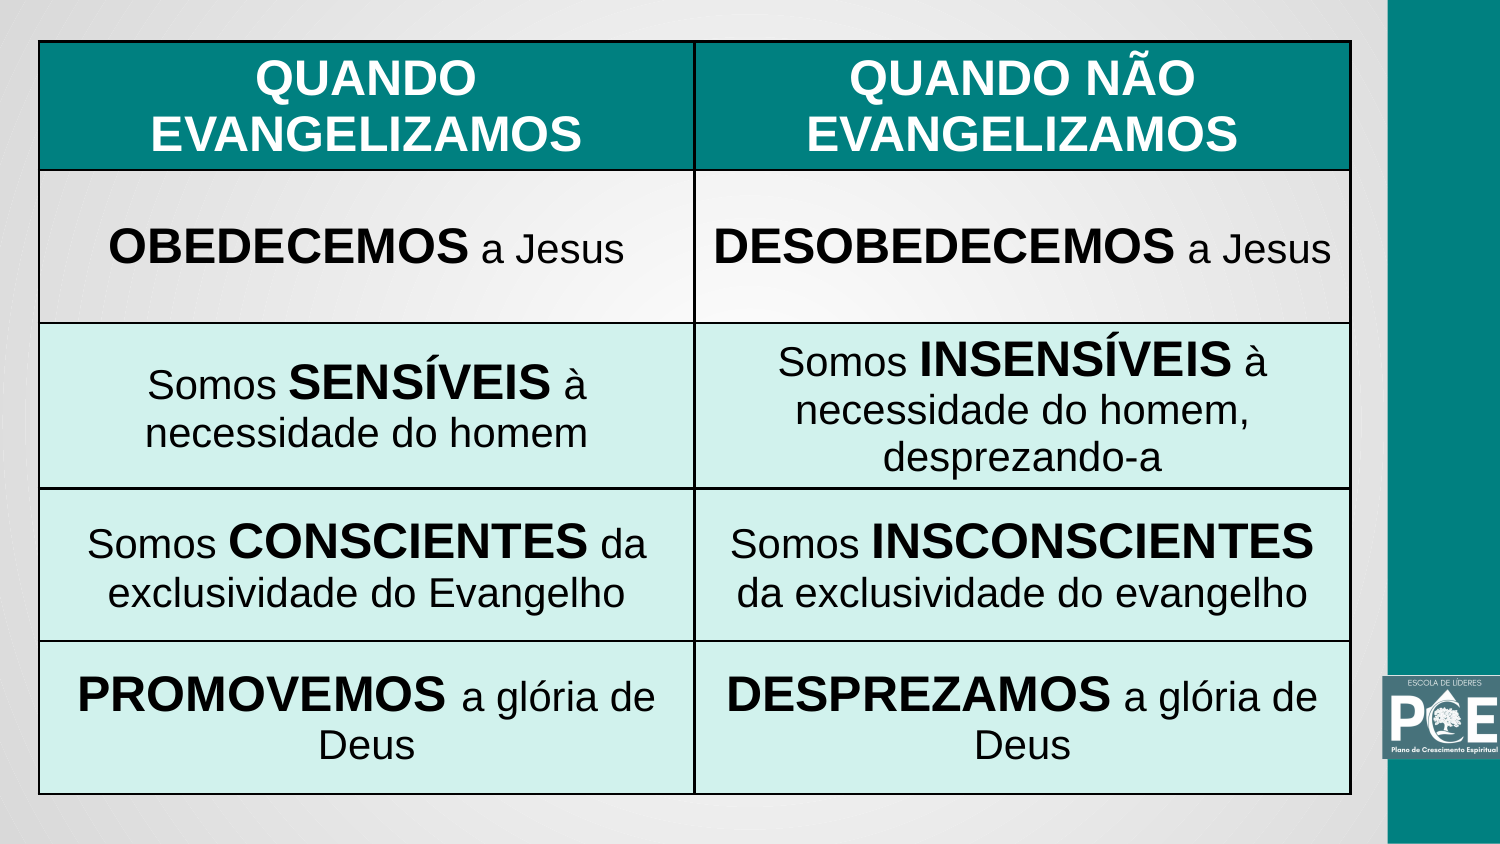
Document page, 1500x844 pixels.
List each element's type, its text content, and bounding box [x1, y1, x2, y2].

table_cell DESPREZAMOS a glória de Deus [696, 642, 1349, 793]
table_cell Somos SENSÍVEIS à necessidade do homem [40, 324, 693, 487]
table_cell OBEDECEMOS a Jesus [40, 171, 693, 322]
table_cell Somos INSCONSCIENTES da exclusividade do evangelho [696, 490, 1349, 640]
table_cell Somos INSENSÍVEIS à necessidade do homem, desprezando-a [696, 324, 1349, 487]
table_header QUANDO EVANGELIZAMOS [40, 43, 693, 169]
table_cell DESOBEDECEMOS a Jesus [696, 171, 1349, 322]
table_cell Somos CONSCIENTES da exclusividade do Evangelho [40, 490, 693, 640]
table_cell PROMOVEMOS a glória de Deus [40, 642, 693, 793]
picture [1382, 675, 1500, 759]
table_header QUANDO NÃO EVANGELIZAMOS [696, 43, 1349, 169]
